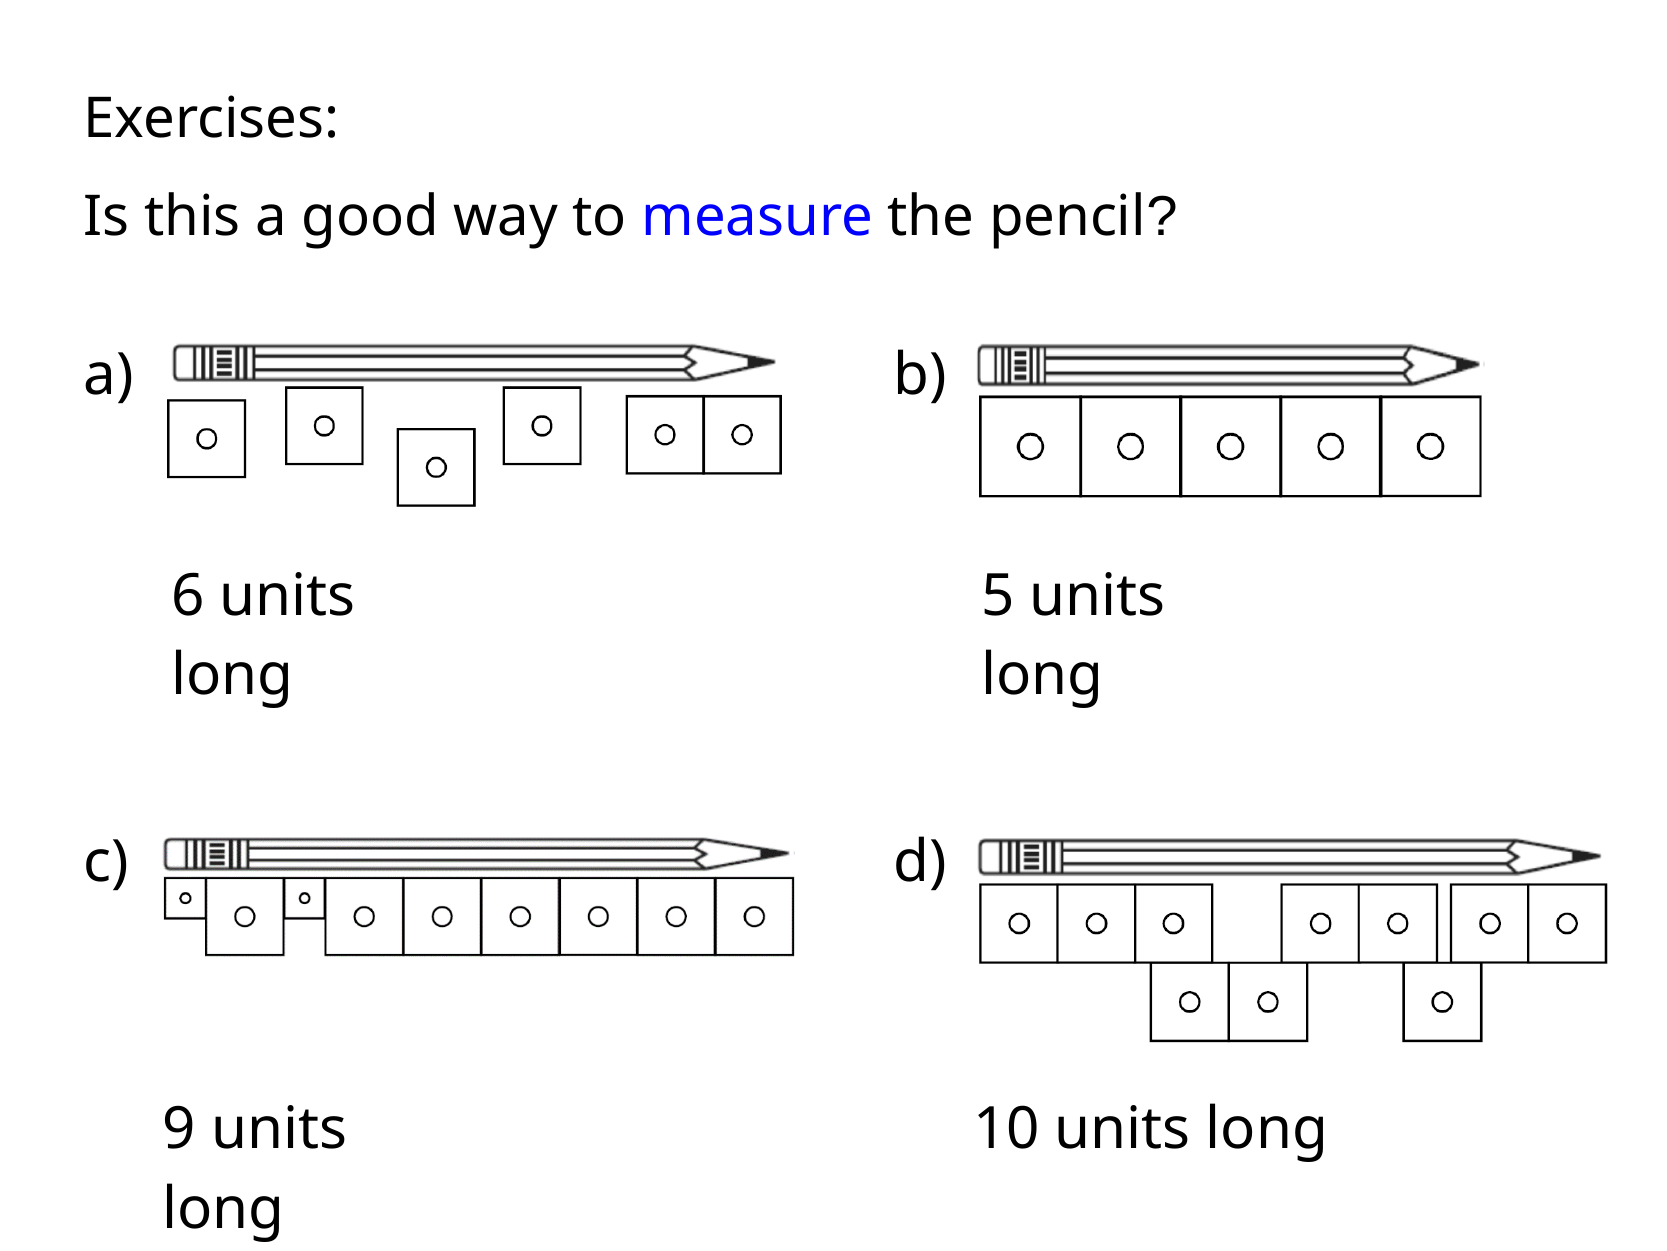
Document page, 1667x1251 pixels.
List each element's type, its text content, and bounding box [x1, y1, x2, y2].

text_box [879, 318, 1493, 636]
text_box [68, 318, 800, 636]
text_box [879, 806, 1618, 1169]
text_box Exercises: Is this a good way to measure the pencil? [68, 64, 1279, 255]
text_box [68, 806, 802, 1169]
